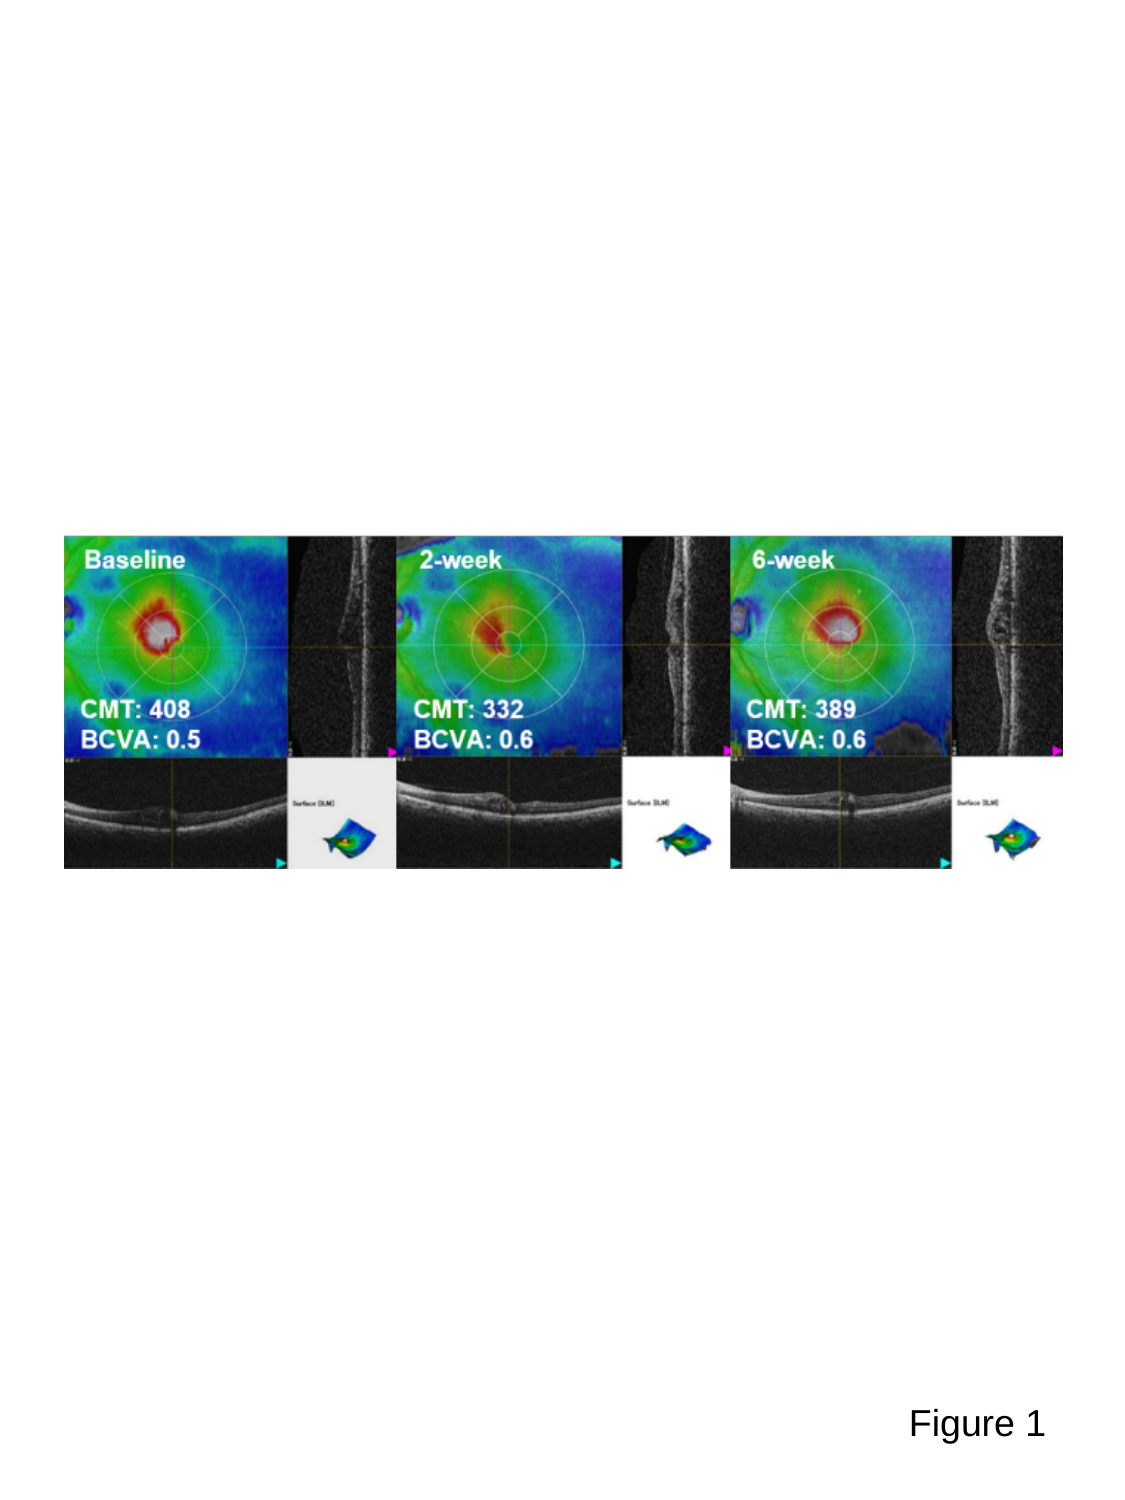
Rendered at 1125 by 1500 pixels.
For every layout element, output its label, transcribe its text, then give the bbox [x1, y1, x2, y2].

picture [64, 535, 1063, 869]
text_box Figure 1 [894, 1391, 1062, 1452]
